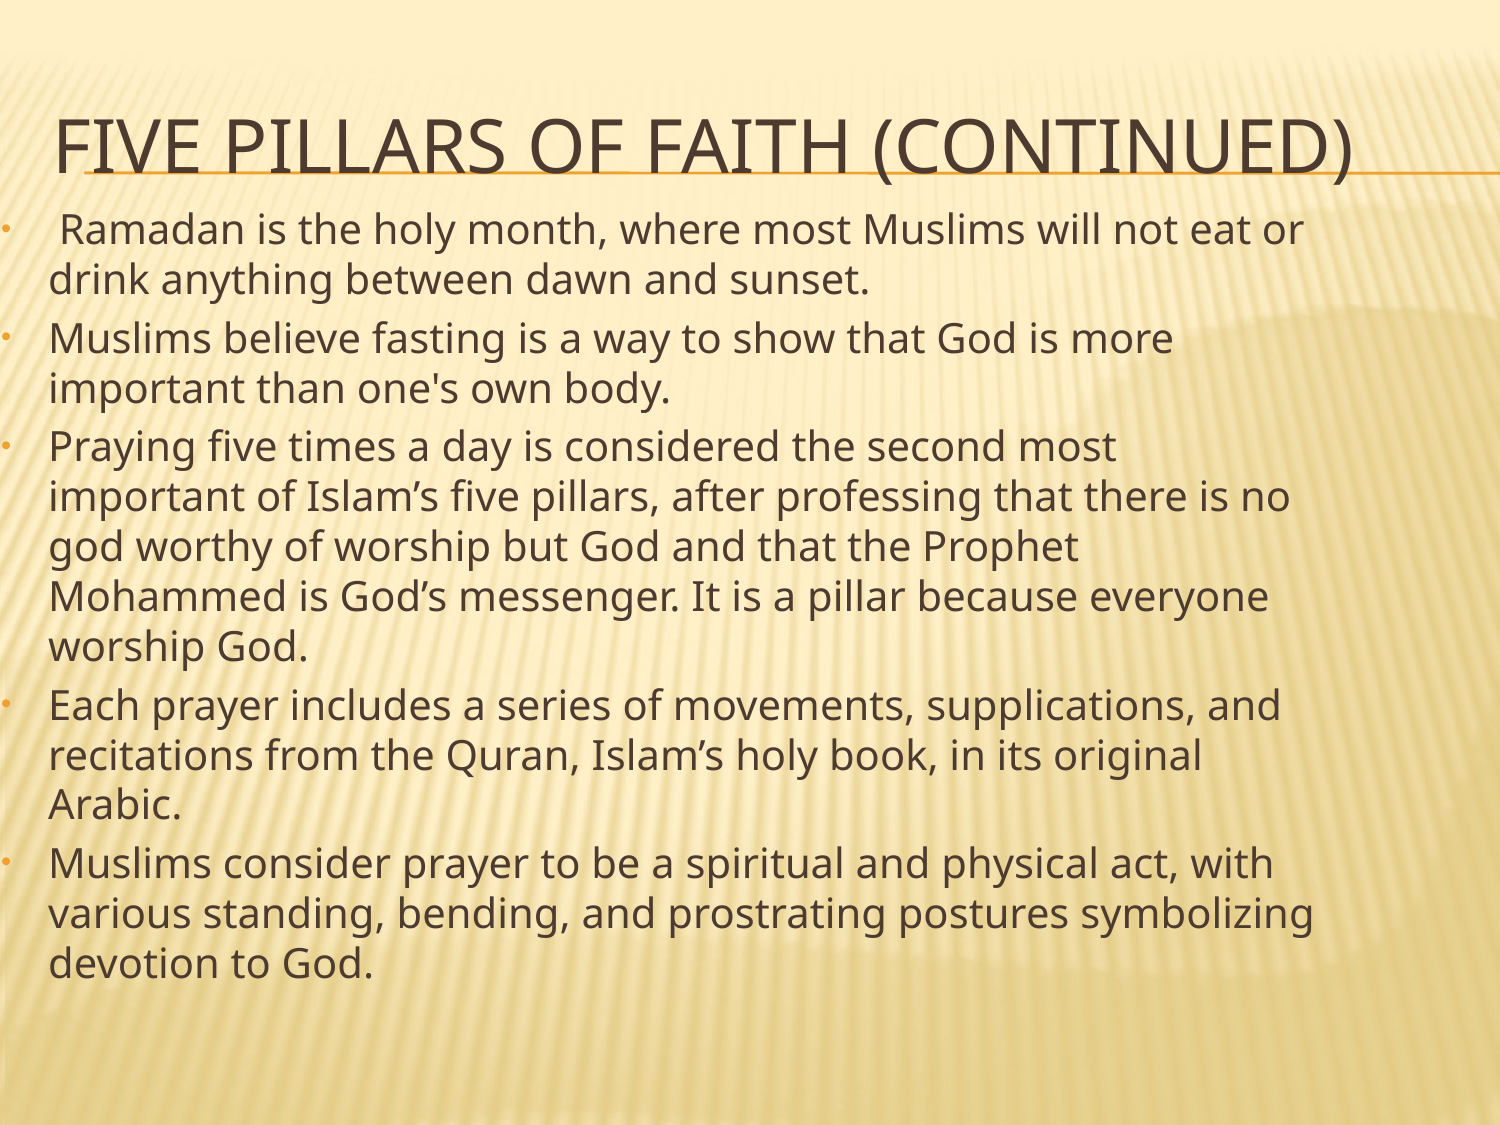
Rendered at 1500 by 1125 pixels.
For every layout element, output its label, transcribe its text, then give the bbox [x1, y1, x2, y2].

title Five Pillars of Faith (Continued) [37, 75, 1463, 213]
list Ramadan is the holy month, where most Muslims will not eat or drink anything between dawn and sunset. Muslims believe fasting is a way to show that God is more important than one's own body. Praying five times a day is considered the second most important of Islam’s five pillars, after professing that there is no god worthy of worship but God and that the Prophet Mohammed is God’s messenger. It is a pillar because everyone worship God. Each prayer includes a series of movements, supplications, and recitations from the Quran, Islam’s holy book, in its original Arabic. Muslims consider prayer to be a spiritual and physical act, with various standing, bending, and prostrating postures symbolizing devotion to God. [0, 136, 1337, 880]
